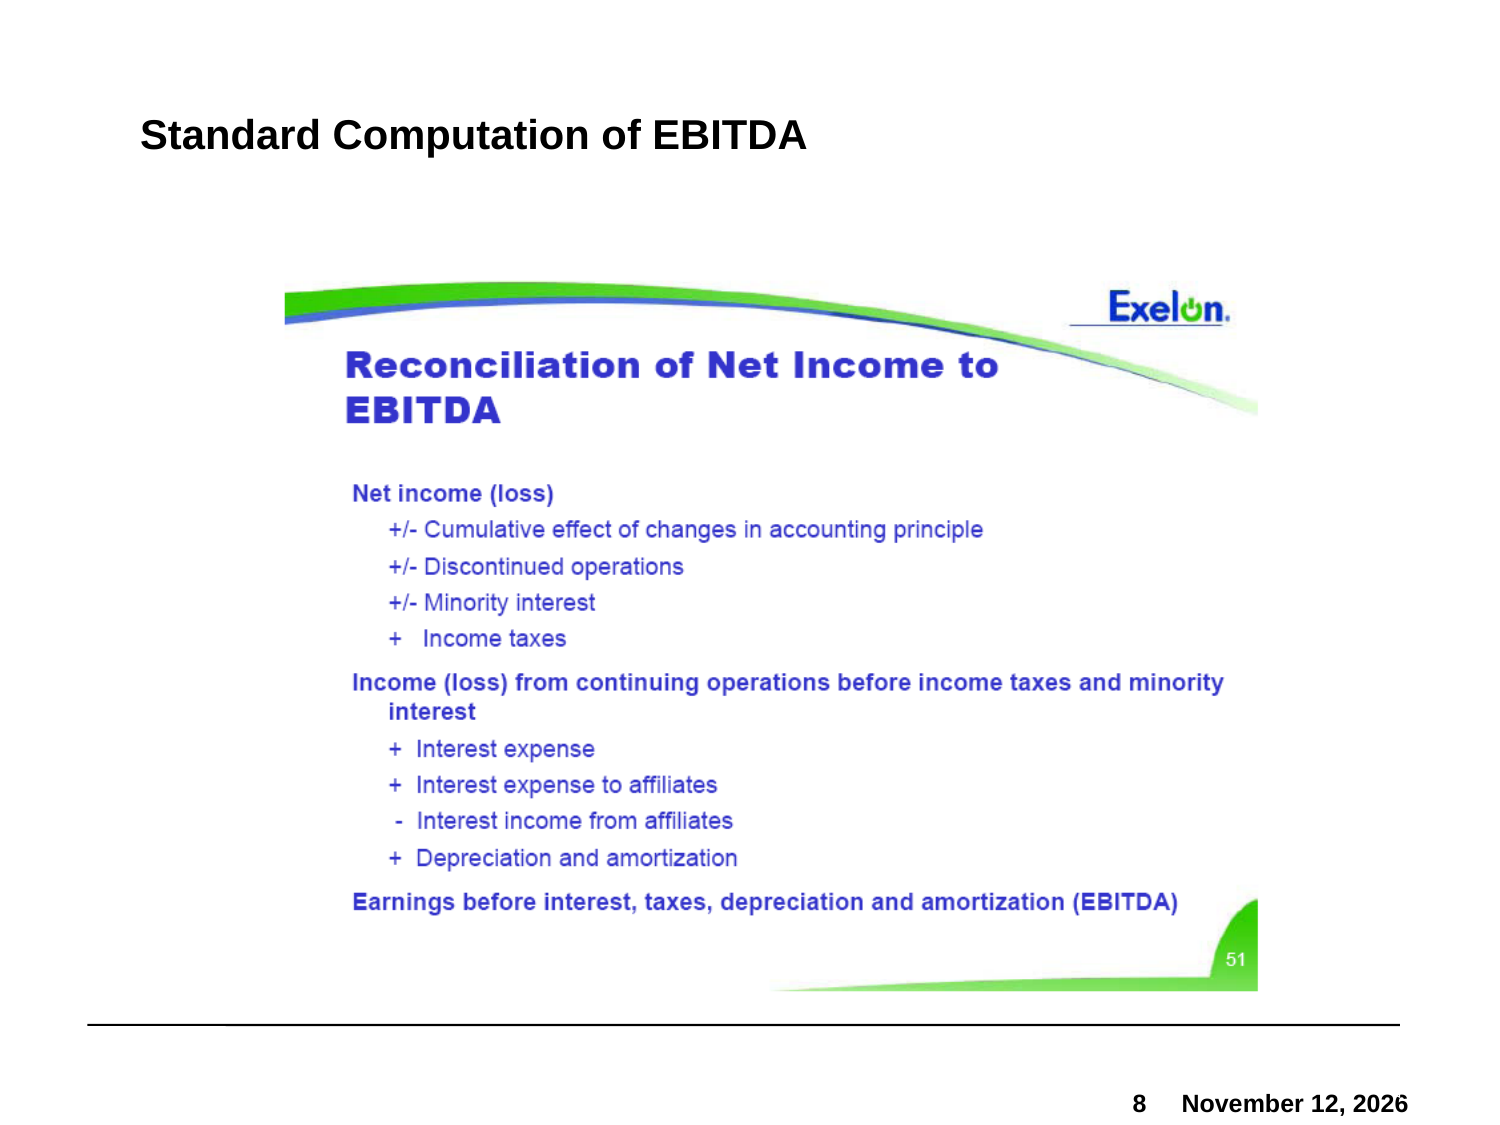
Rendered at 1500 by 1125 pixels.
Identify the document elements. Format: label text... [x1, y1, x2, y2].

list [265, 249, 1285, 1013]
title Standard Computation of EBITDA [124, 99, 1401, 226]
